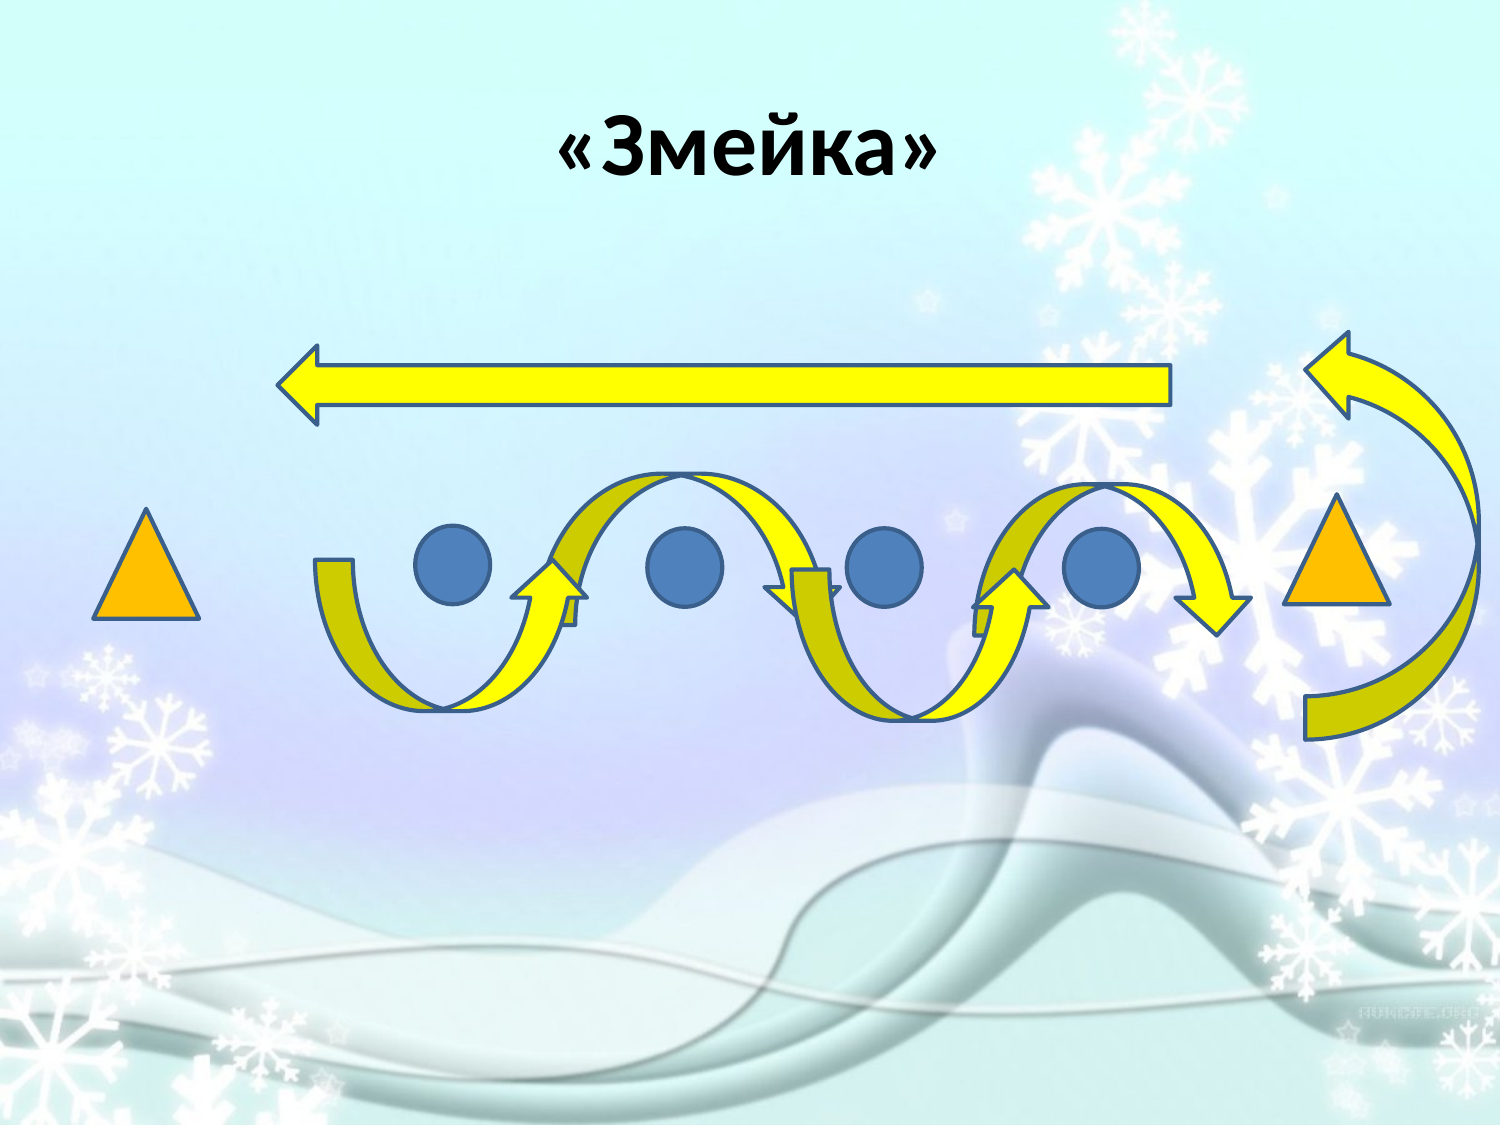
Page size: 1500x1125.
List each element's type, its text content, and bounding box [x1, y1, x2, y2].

title «Змейка» [75, 45, 1425, 233]
text_box [1061, 526, 1142, 610]
text_box [563, 600, 580, 628]
text_box [789, 567, 1051, 723]
text_box [413, 523, 493, 607]
text_box [1281, 492, 1392, 607]
text_box [844, 526, 924, 609]
picture [0, 0, 1500, 1125]
text_box [972, 610, 983, 638]
text_box [645, 526, 725, 609]
text_box [546, 471, 818, 617]
text_box [91, 506, 202, 621]
text_box [275, 343, 1173, 427]
text_box [974, 482, 1253, 638]
text_box [833, 585, 842, 598]
text_box [1303, 329, 1481, 742]
text_box [312, 557, 589, 714]
